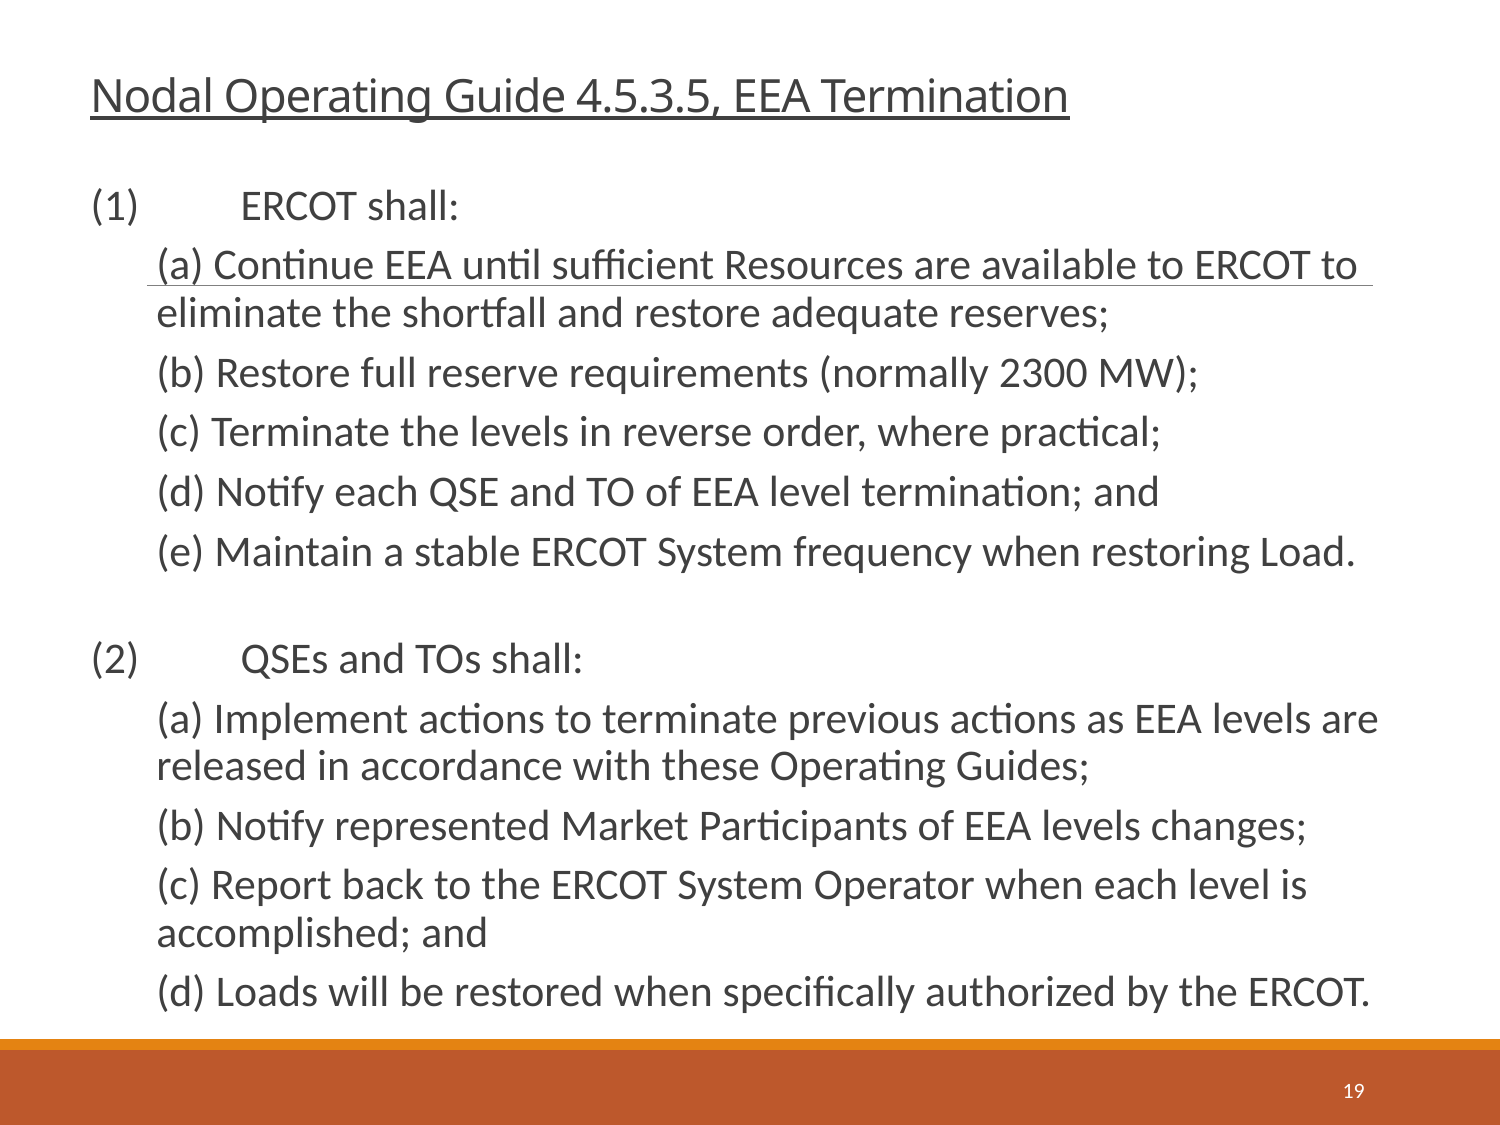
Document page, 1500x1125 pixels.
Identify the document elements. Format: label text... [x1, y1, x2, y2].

list (1) ERCOT shall: (a) Continue EEA until sufficient Resources are available to ERCOT to eliminate the shortfall and restore adequate reserves; (b) Restore full reserve requirements (normally 2300 MW); (c) Terminate the levels in reverse order, where practical; (d) Notify each QSE and TO of EEA level termination; and (e) Maintain a stable ERCOT System frequency when restoring Load. (2) QSEs and TOs shall: (a) Implement actions to terminate previous actions as EEA levels are released in accordance with these Operating Guides; (b) Notify represented Market Participants of EEA levels changes; (c) Report back to the ERCOT System Operator when each level is accomplished; and (d) Loads will be restored when specifically authorized by the ERCOT. [24, 174, 1387, 1058]
slide_number 19 [1218, 1059, 1380, 1120]
title Nodal Operating Guide 4.5.3.5, EEA Termination [75, 24, 1475, 130]
